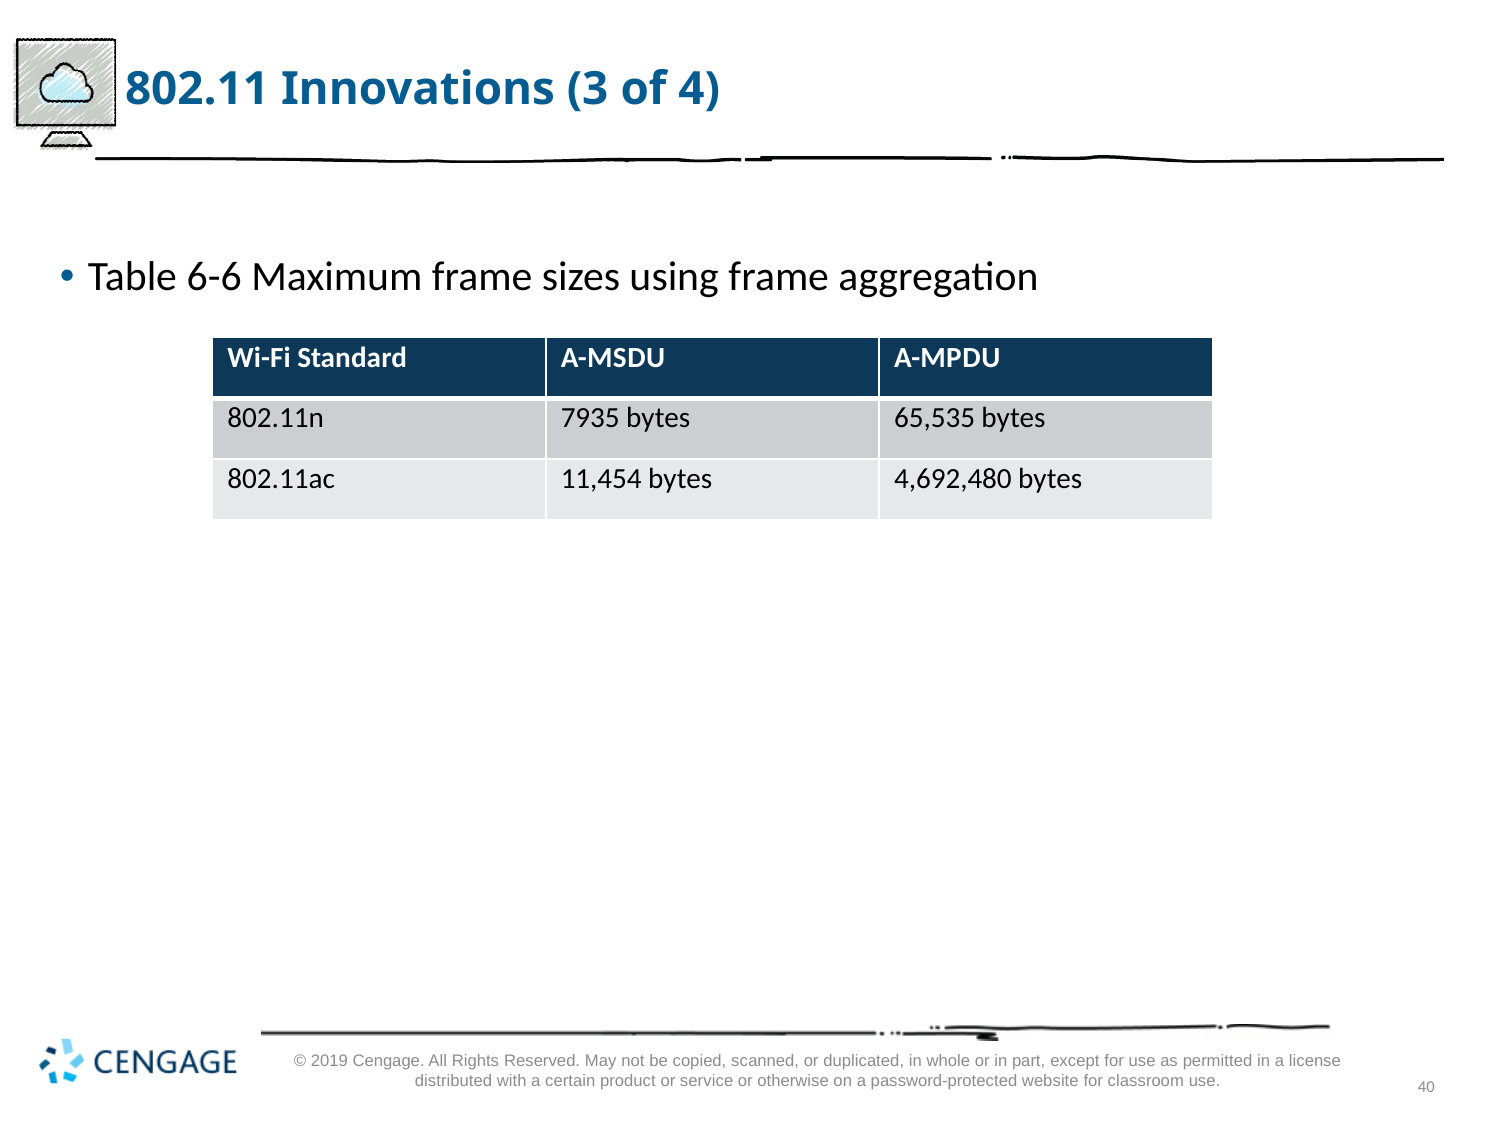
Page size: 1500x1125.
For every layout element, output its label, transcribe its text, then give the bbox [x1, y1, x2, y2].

table_cell 4,692,480 bytes [880, 460, 1212, 519]
picture [13, 36, 117, 151]
table_cell 65,535 bytes [880, 401, 1212, 458]
table_header A-M S D U [547, 338, 878, 396]
footer © 2019 Cengage. All Rights Reserved. May not be copied, scanned, or duplicated, in whole or in part, except for use as permitted in a license distributed with a certain product or service or otherwise on a password-protected website for classroom use. [262, 1050, 1375, 1091]
table_cell 802.11n [213, 401, 545, 458]
picture [19, 1025, 249, 1096]
list Table 6-6 Maximum frame sizes using frame aggregation [59, 252, 1441, 301]
table_header A-M P D U [880, 338, 1212, 396]
table_cell 11,454 bytes [547, 460, 878, 519]
table_header Wi-Fi Standard [213, 338, 545, 396]
table_cell 7935 bytes [547, 401, 878, 458]
table_cell 802.11ac [213, 460, 545, 519]
title 802.11 Innovations (3 of 4) [125, 66, 1442, 116]
picture [261, 1024, 1331, 1041]
picture [95, 155, 1444, 163]
